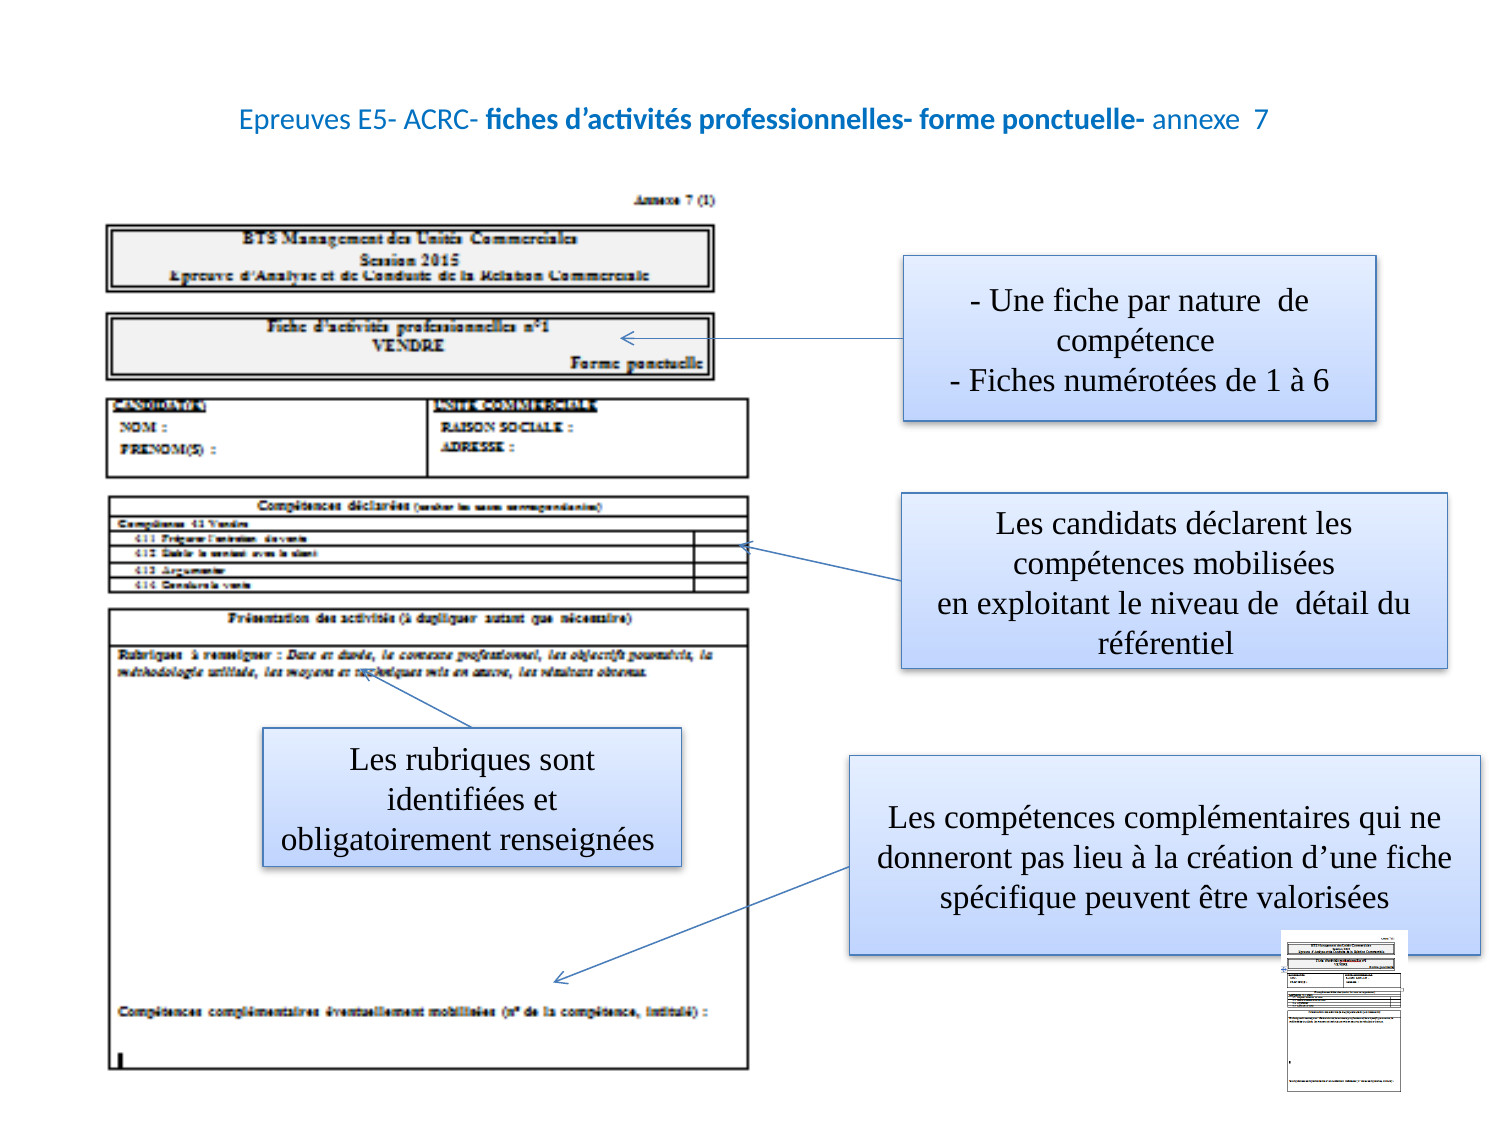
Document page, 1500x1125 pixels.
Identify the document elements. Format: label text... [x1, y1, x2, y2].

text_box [552, 866, 850, 983]
picture [1281, 930, 1409, 1096]
text_box Les compétences complémentaires qui ne donneront pas lieu à la création d’une fiche spécifique peuvent être valorisées [849, 755, 1481, 956]
picture [99, 181, 762, 1083]
text_box - Une fiche par nature de compétence - Fiches numérotées de 1 à 6 [903, 255, 1377, 422]
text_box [359, 668, 473, 729]
title Epreuves E5- ACRC- fiches d’activités professionnelles- forme ponctuelle- annexe 7 [74, 44, 1426, 233]
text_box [738, 544, 902, 582]
text_box Les candidats déclarent les compétences mobilisées en exploitant le niveau de détail du référentiel [901, 492, 1448, 669]
